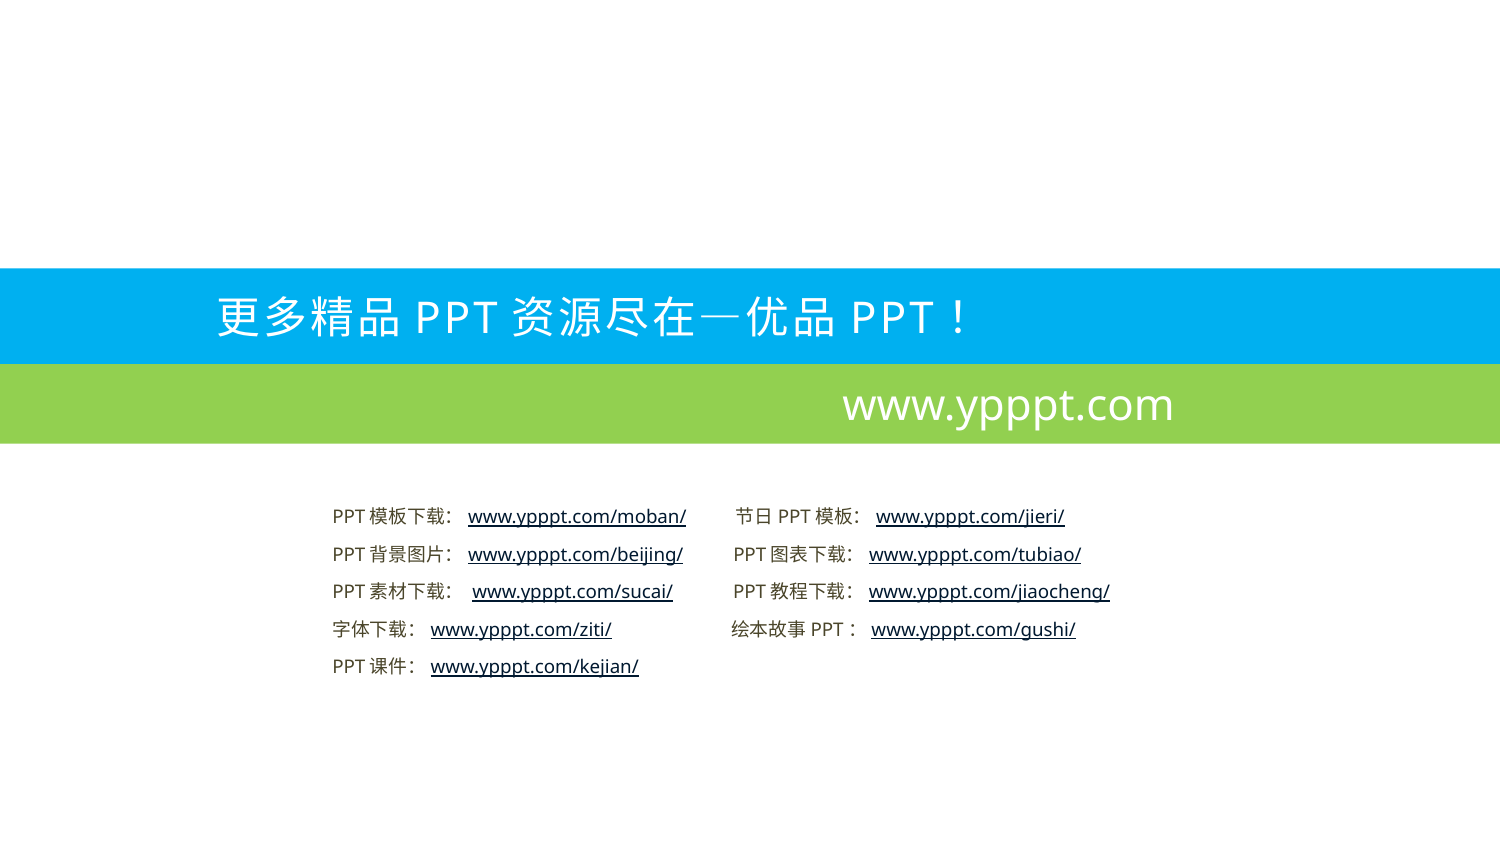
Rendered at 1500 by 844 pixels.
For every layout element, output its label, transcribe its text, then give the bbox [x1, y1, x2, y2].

text_box www.ypppt.com [0, 365, 1500, 445]
text_box 更多精品PPT资源尽在—优品PPT！ [0, 267, 1500, 365]
text_box PPT模板下载：www.ypppt.com/moban/ 节日PPT模板：www.ypppt.com/jieri/ PPT背景图片：www.ypppt.com/beijing/ PPT图表下载：www.ypppt.com/tubiao/ PPT素材下载： www.ypppt.com/sucai/ PPT教程下载：www.ypppt.com/jiaocheng/ 字体下载：www.ypppt.com/ziti/ 绘本故事PPT：www.ypppt.com/gushi/ PPT课件：www.ypppt.com/kejian/ [317, 482, 1168, 691]
